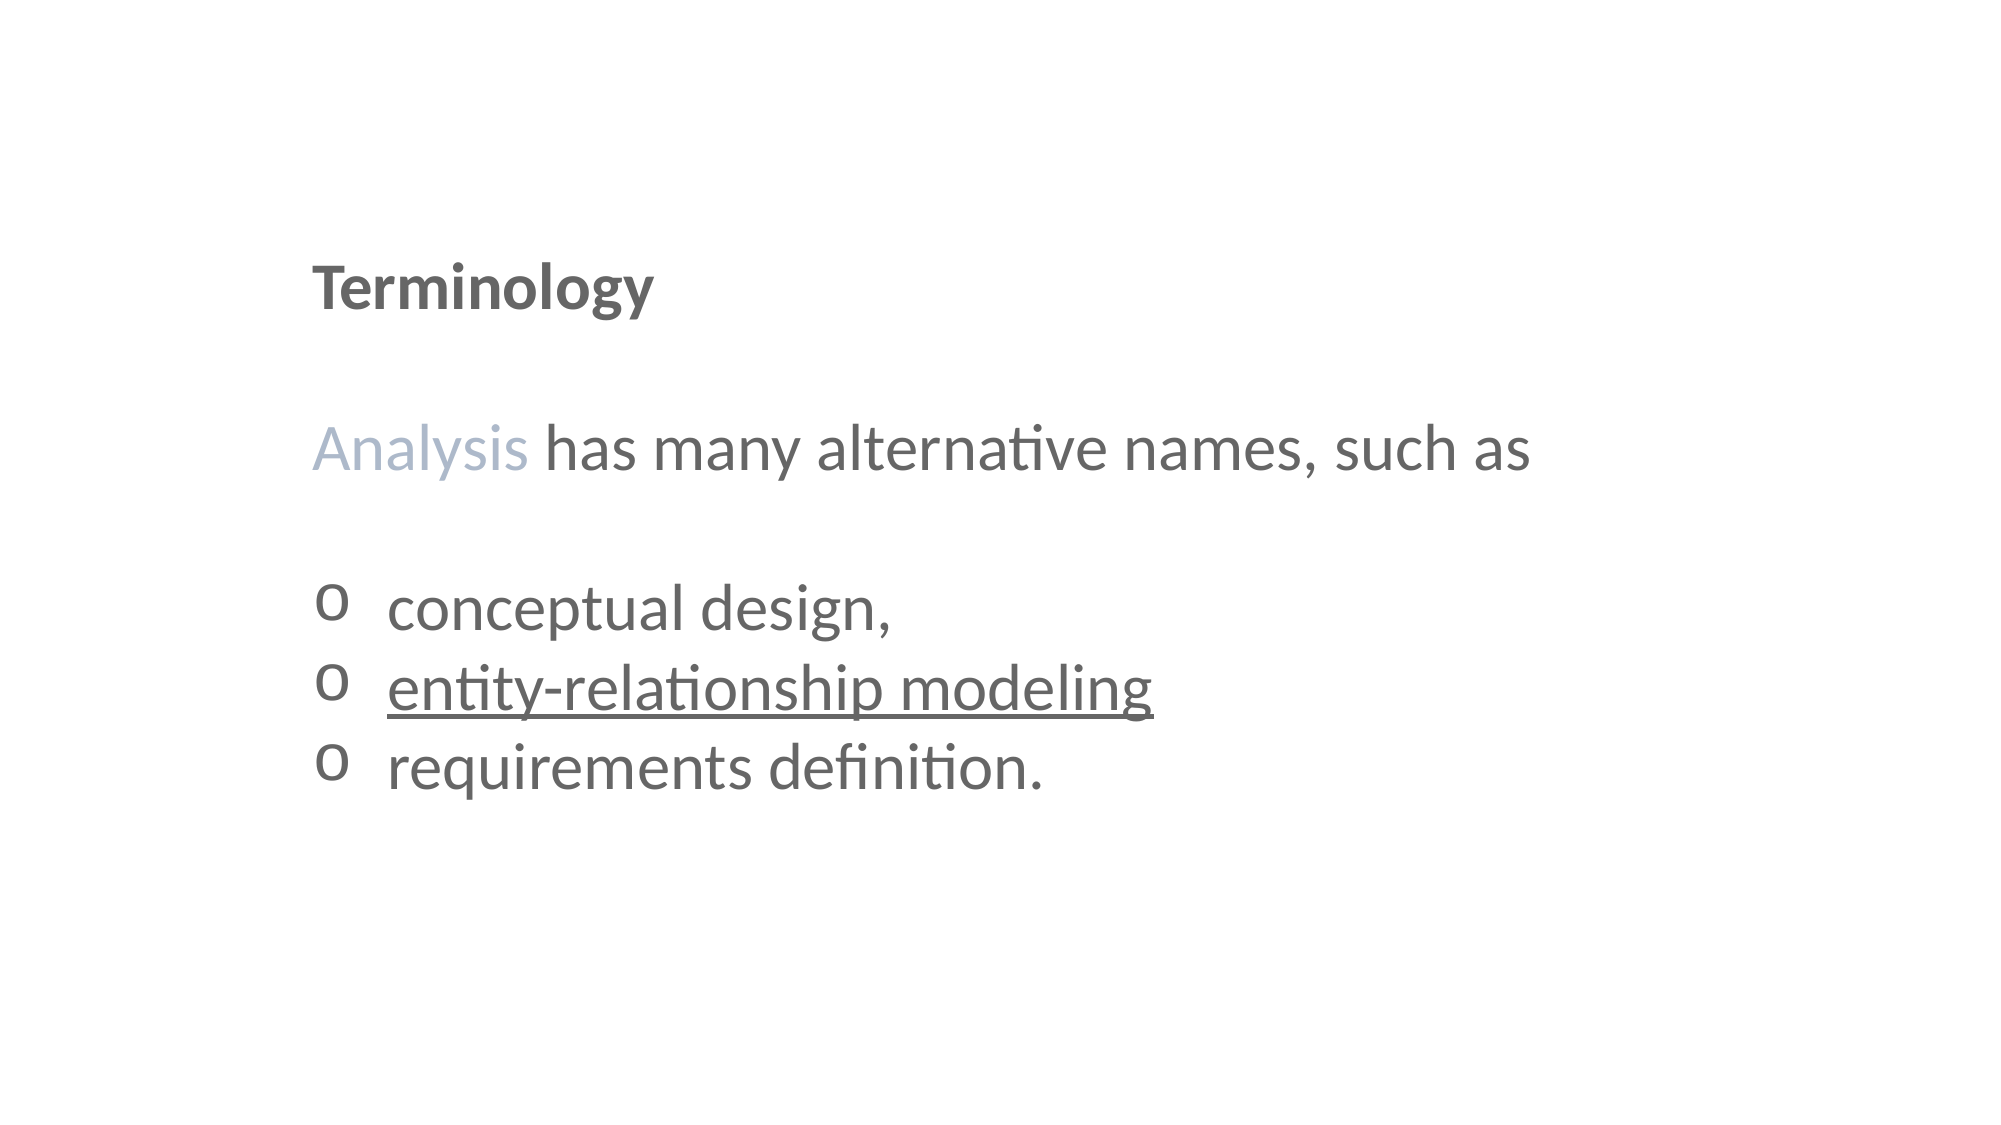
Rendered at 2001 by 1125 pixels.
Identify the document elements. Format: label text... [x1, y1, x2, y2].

text_box Terminology Analysis has many alternative names, such as conceptual design, entity-relationship modeling requirements definition. [297, 235, 1966, 811]
